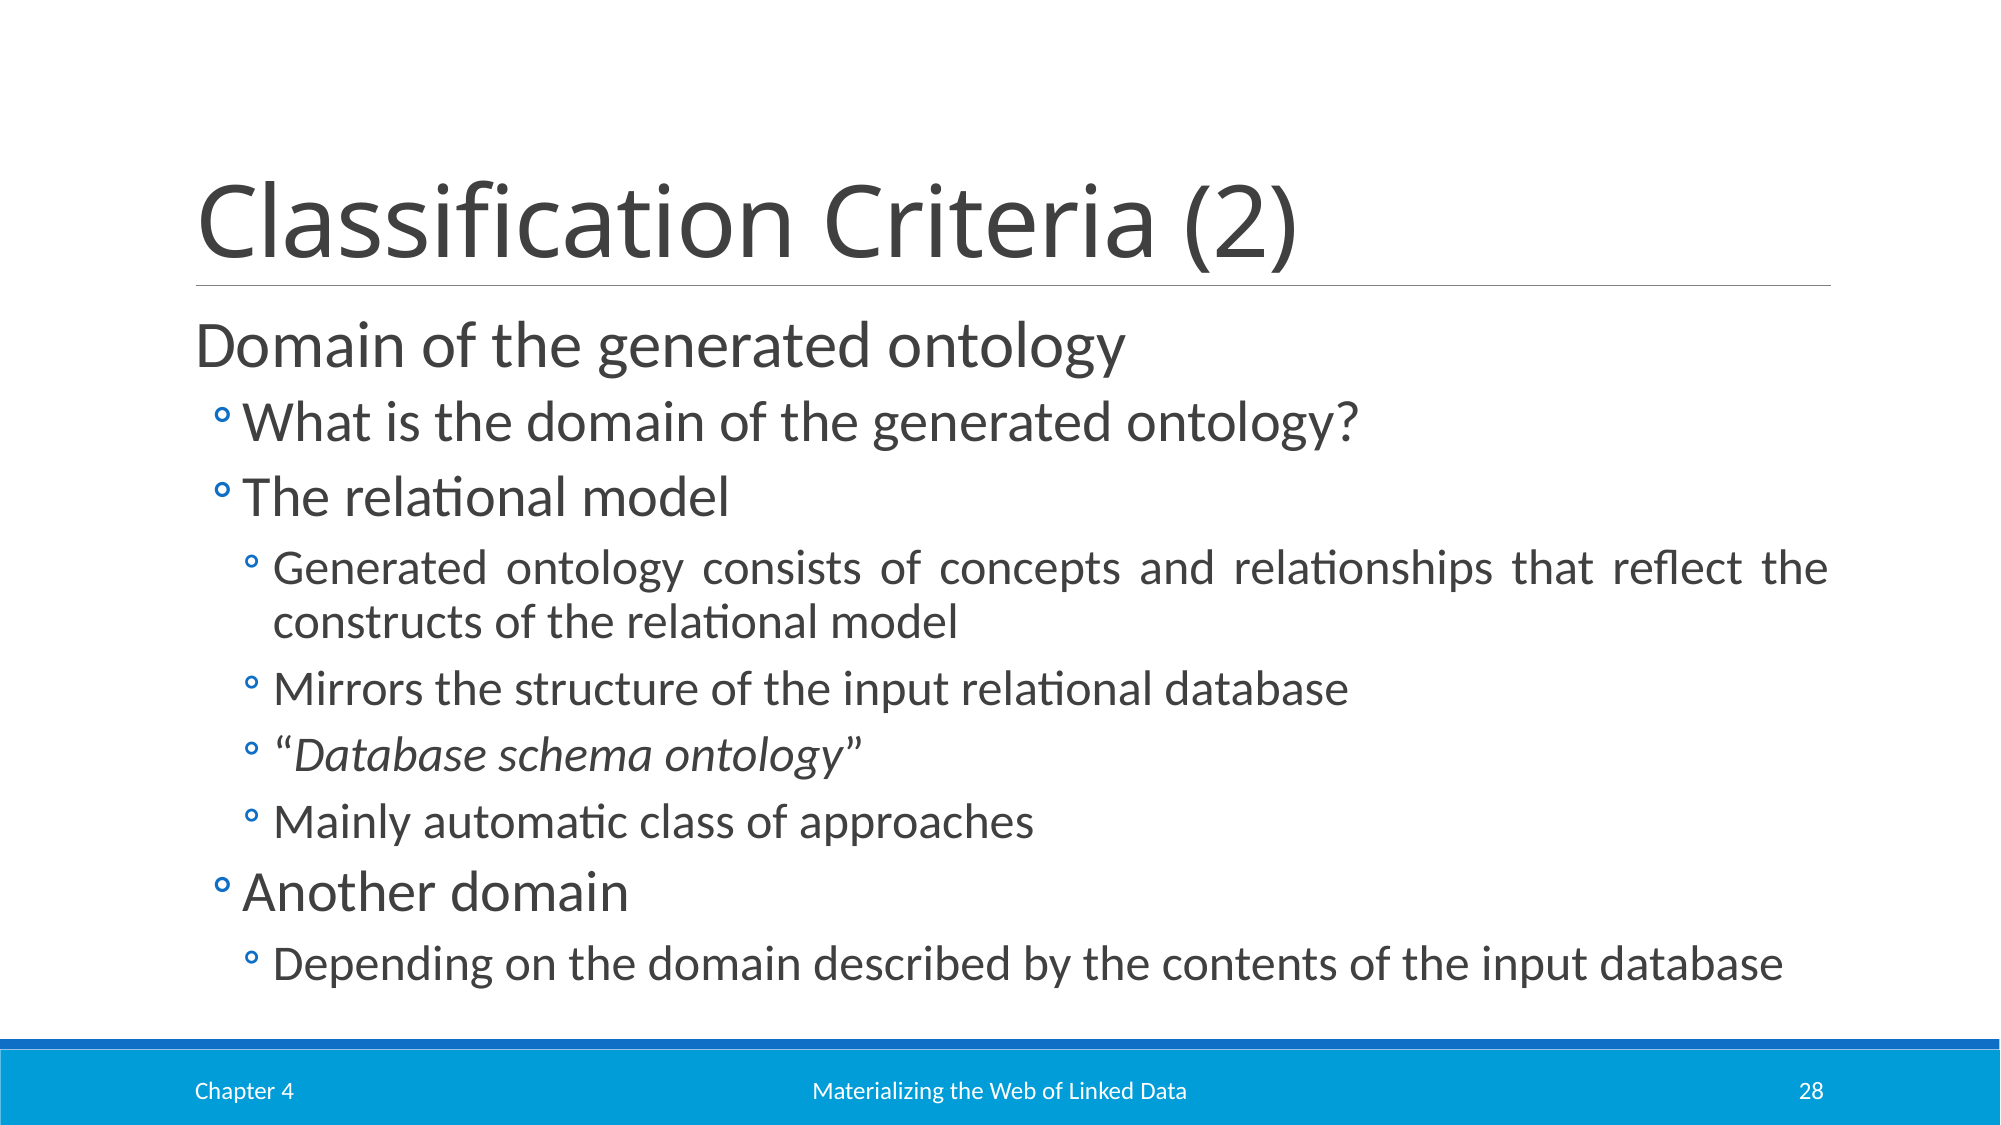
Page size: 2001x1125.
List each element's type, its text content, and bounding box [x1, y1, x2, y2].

footer Materializing the Web of Linked Data [604, 1059, 1396, 1120]
title Classification Criteria (2) [180, 47, 1830, 285]
slide_number Chapter 4 [180, 1059, 586, 1120]
list Domain of the generated ontology What is the domain of the generated ontology? The relational model Generated ontology consists of concepts and relationships that reflect the constructs of the relational model Mirrors the structure of the input relational database “Database schema ontology” Mainly automatic class of approaches Another domain Depending on the domain described by the contents of the input database [180, 302, 1830, 1025]
slide_number 28 [1624, 1059, 1840, 1120]
